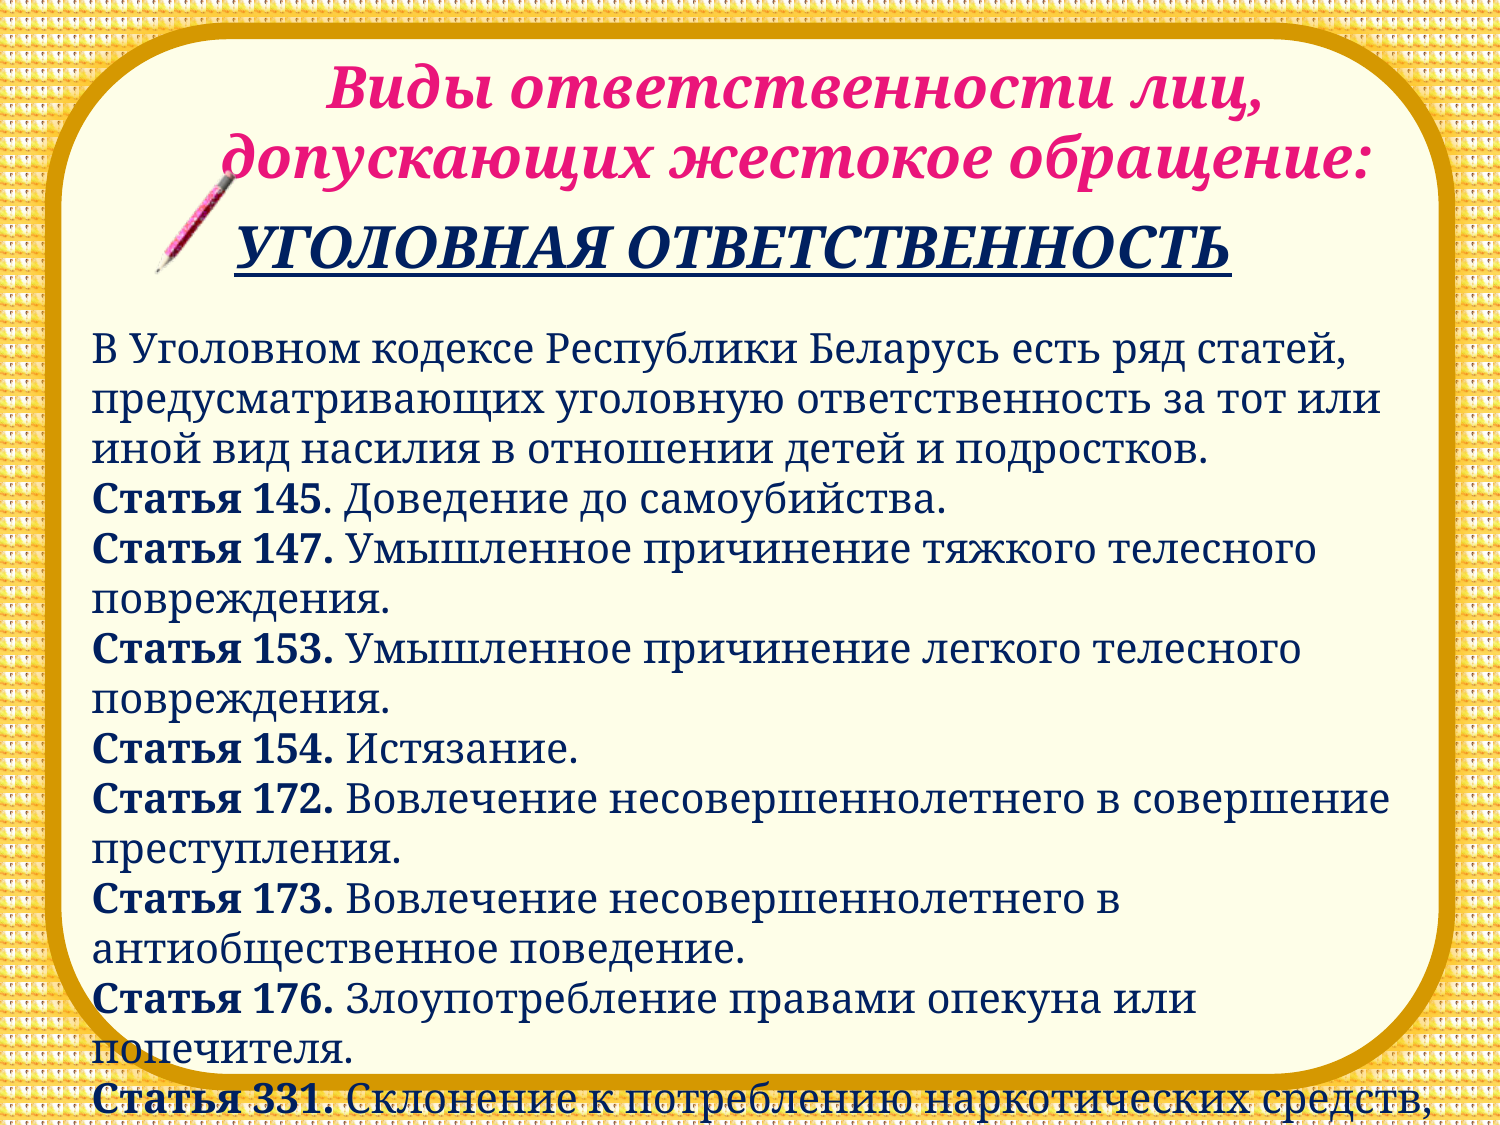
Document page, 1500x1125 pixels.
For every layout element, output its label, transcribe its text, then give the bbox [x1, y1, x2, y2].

text_box В Уголовном кодексе Республики Беларусь есть ряд статей, предусматривающих уголовную ответственность за тот или иной вид насилия в отношении детей и подростков. Статья 145. Доведение до самоубийства. Статья 147. Умышленное причинение тяжкого телесного повреждения. Статья 153. Умышленное причинение легкого телесного повреждения. Статья 154. Истязание. Статья 172. Вовлечение несовершеннолетнего в совершение преступления. Статья 173. Вовлечение несовершеннолетнего в антиобщественное поведение. Статья 176. Злоупотребление правами опекуна или попечителя. Статья 331. Склонение к потреблению наркотических средств, психотропных веществ и их препаратов. [76, 314, 1483, 1125]
picture [0, 0, 1500, 1125]
picture [135, 163, 254, 283]
text_box УГОЛОВНАЯ ОТВЕТСТВЕННОСТЬ [257, 202, 1247, 288]
text_box Виды ответственности лиц, допускающих жестокое обращение: [135, 42, 1459, 198]
